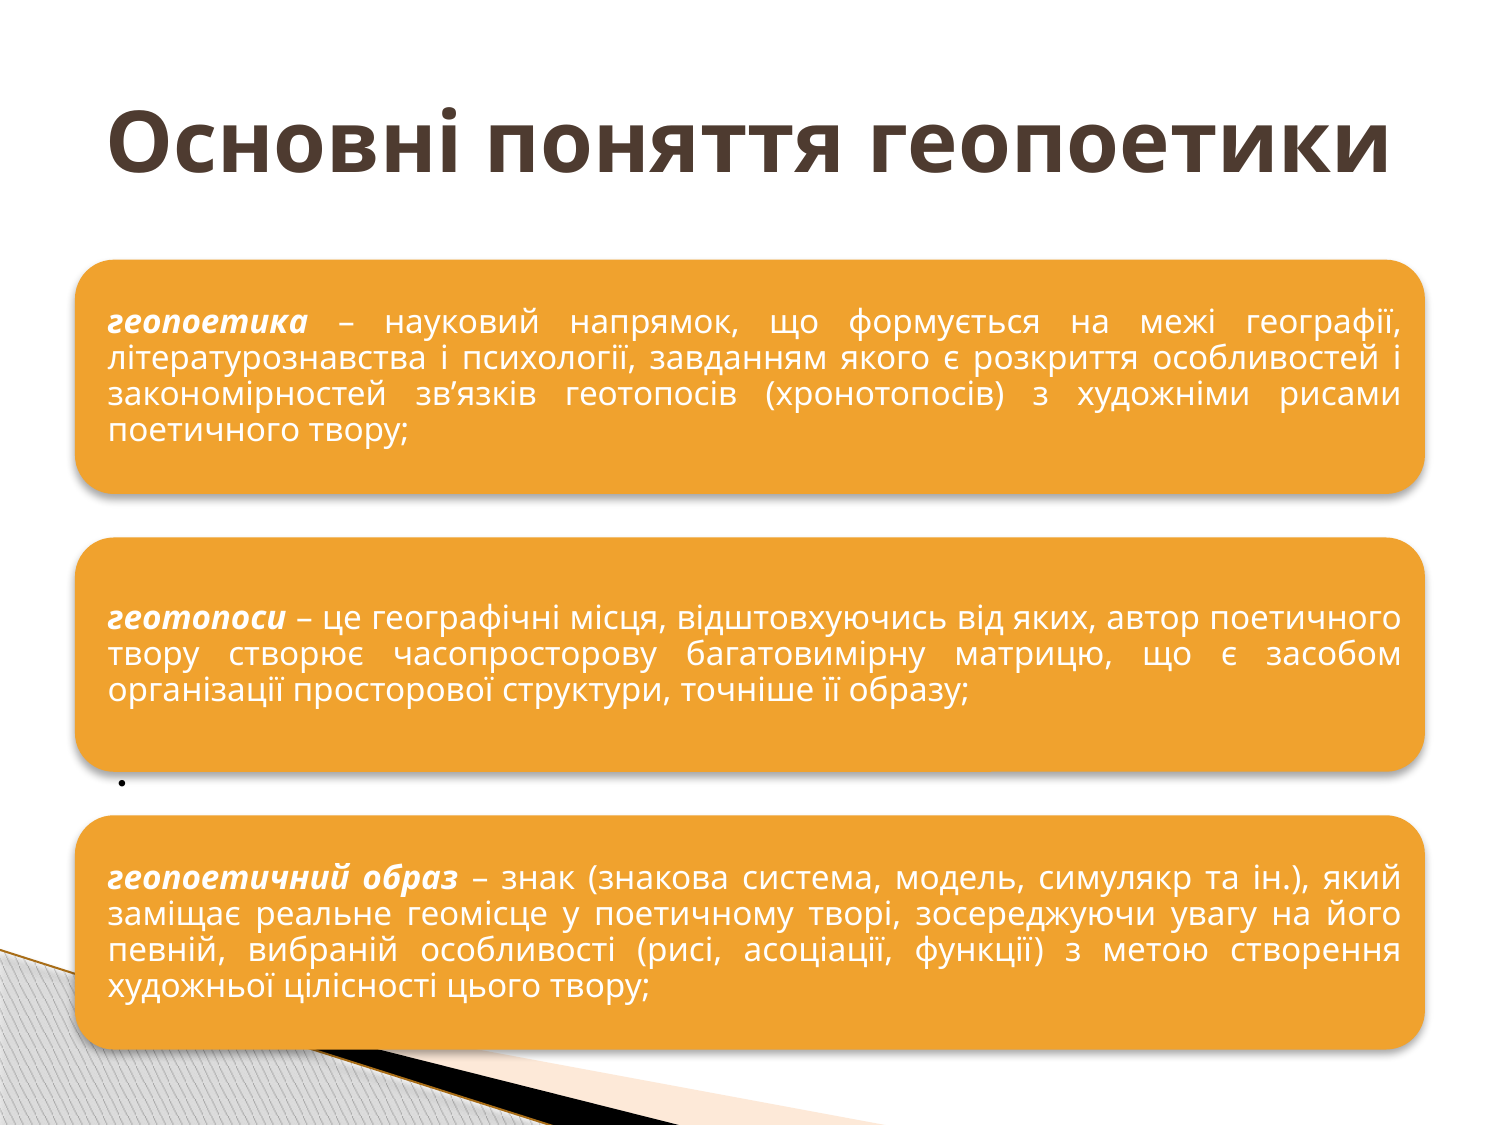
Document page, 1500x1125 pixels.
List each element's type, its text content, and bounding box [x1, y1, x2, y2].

title Основні поняття геопоетики [75, 45, 1425, 233]
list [74, 242, 1426, 1067]
